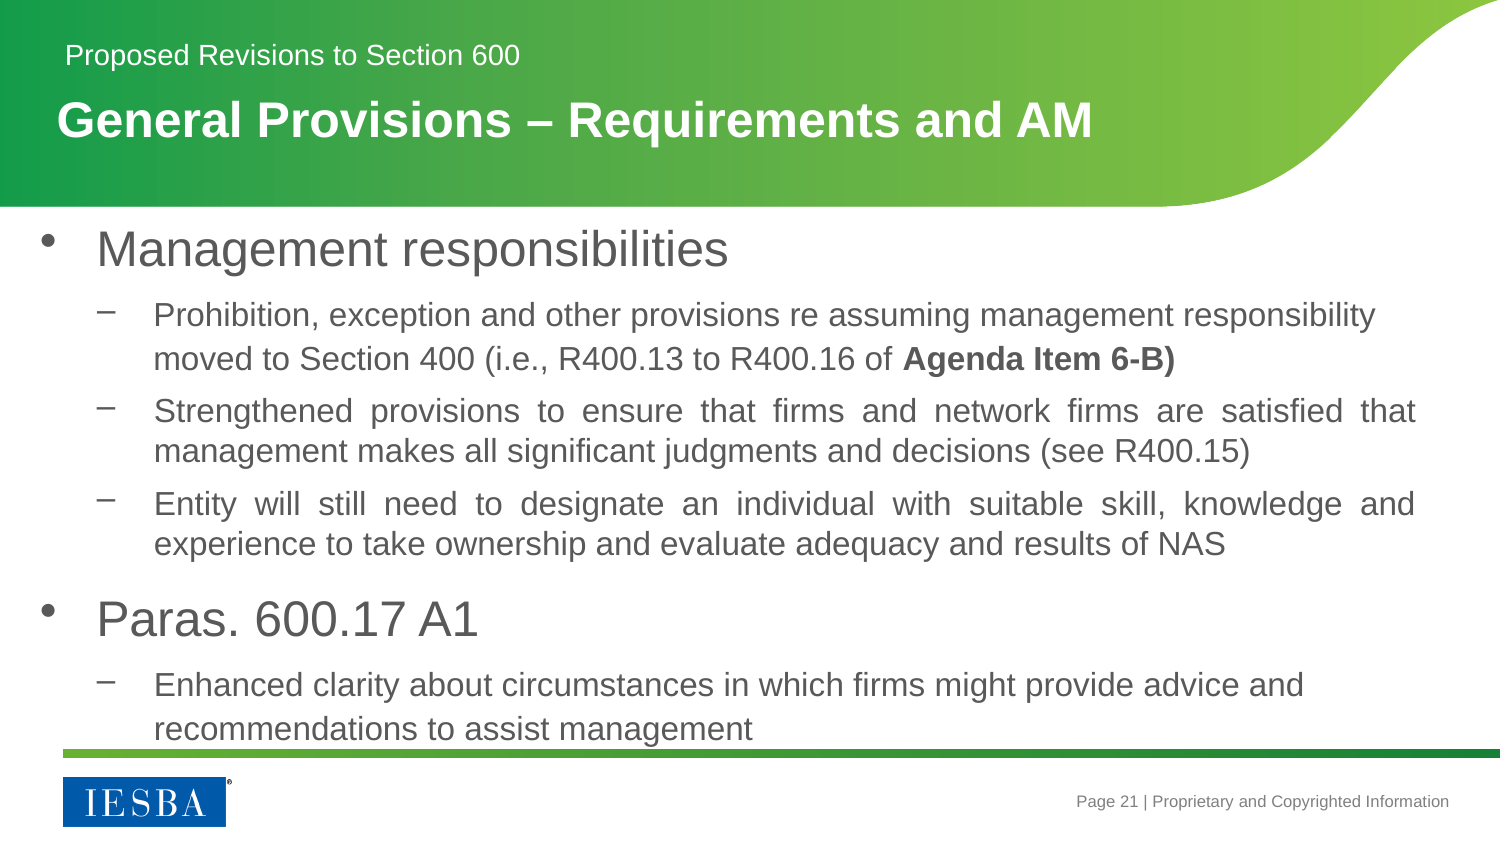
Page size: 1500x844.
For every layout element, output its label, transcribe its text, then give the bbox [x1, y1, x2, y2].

picture [63, 777, 232, 827]
title General Provisions – Requirements and AM [56, 84, 1357, 151]
text_box Proposed Revisions to Section 600 [49, 28, 800, 79]
list Management responsibilities Prohibition, exception and other provisions re assuming management responsibility moved to Section 400 (i.e., R400.13 to R400.16 of Agenda Item 6-B) Strengthened provisions to ensure that firms and network firms are satisfied that management makes all significant judgments and decisions (see R400.15) Entity will still need to designate an individual with suitable skill, knowledge and experience to take ownership and evaluate adequacy and results of NAS Paras. 600.17 A1 Enhanced clarity about circumstances in which firms might provide advice and recommendations to assist management [24, 209, 1433, 698]
picture [0, 0, 1500, 207]
